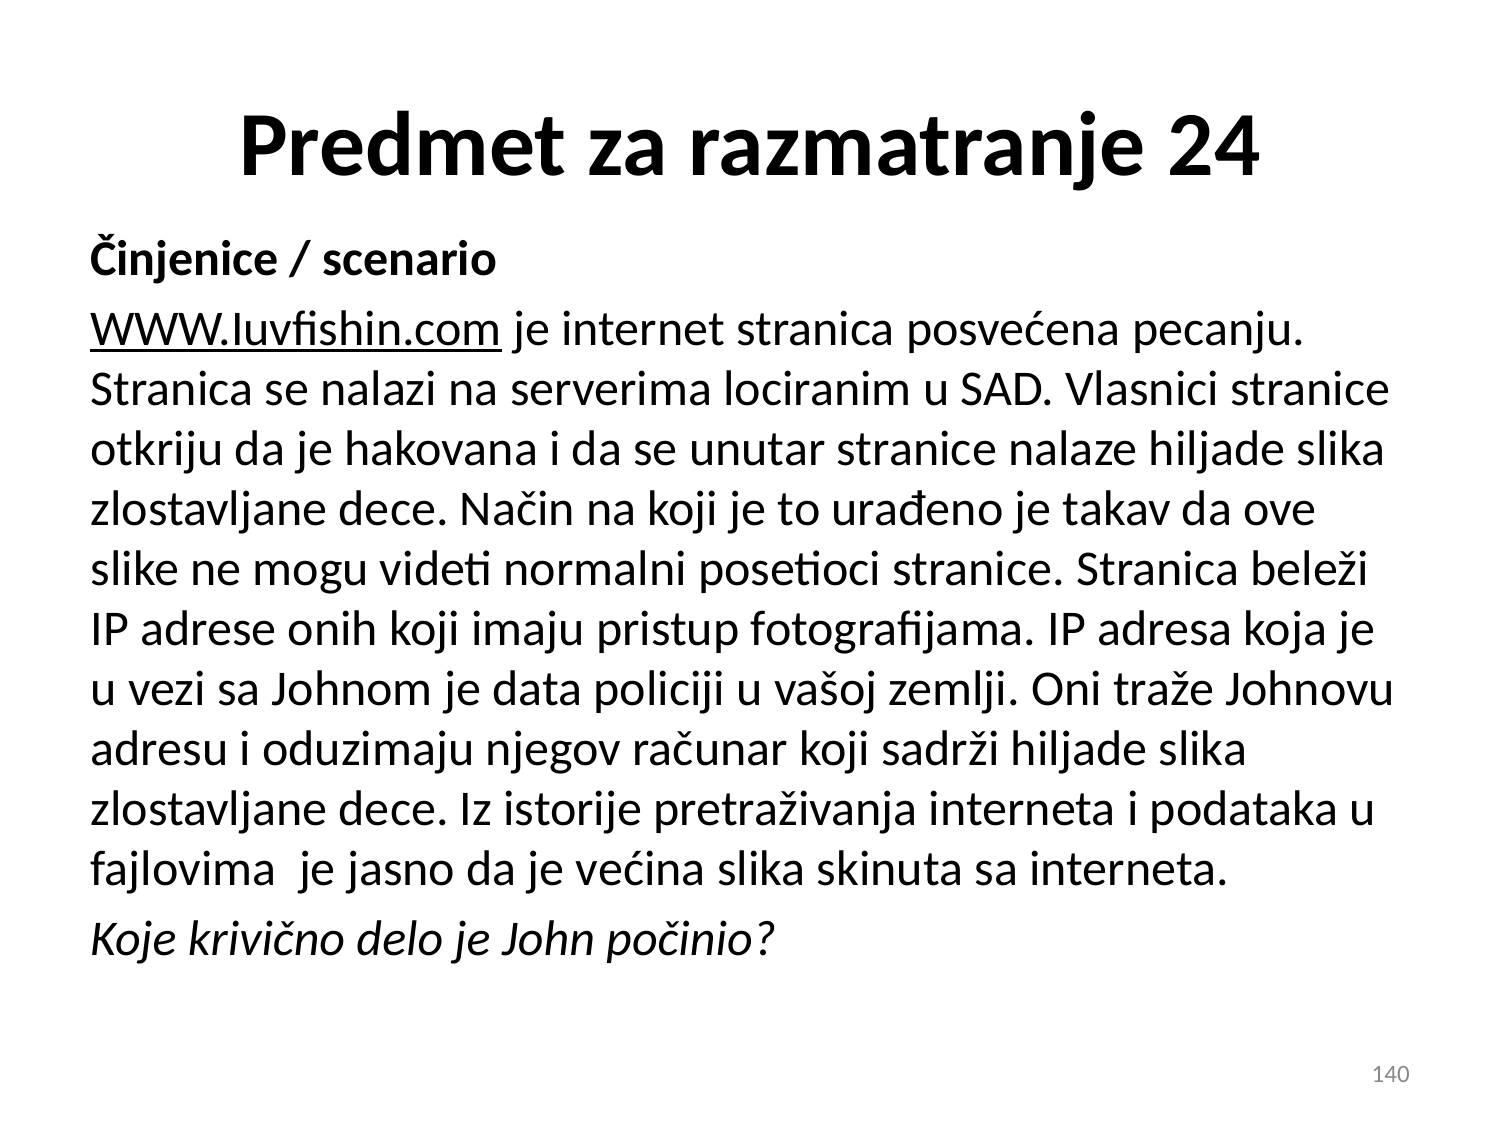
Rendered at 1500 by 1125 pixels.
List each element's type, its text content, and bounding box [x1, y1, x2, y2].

slide_number 140 [1074, 1042, 1425, 1103]
title Predmet za razmatranje 24 [74, 44, 1426, 217]
list Činjenice / scenario WWW.Iuvfishin.com je internet stranica posvećena pecanju. Stranica se nalazi na serverima lociranim u SAD. Vlasnici stranice otkriju da je hakovana i da se unutar stranice nalaze hiljade slika zlostavljane dece. Način na koji je to urađeno je takav da ove slike ne mogu videti normalni posetioci stranice. Stranica beleži IP adrese onih koji imaju pristup fotografijama. IP adresa koja je u vezi sa Johnom je data policiji u vašoj zemlji. Oni traže Johnovu adresu i oduzimaju njegov računar koji sadrži hiljade slika zlostavljane dece. Iz istorije pretraživanja interneta i podataka u fajlovima je jasno da je većina slika skinuta sa interneta. Koje krivično delo je John počinio? [74, 217, 1426, 961]
